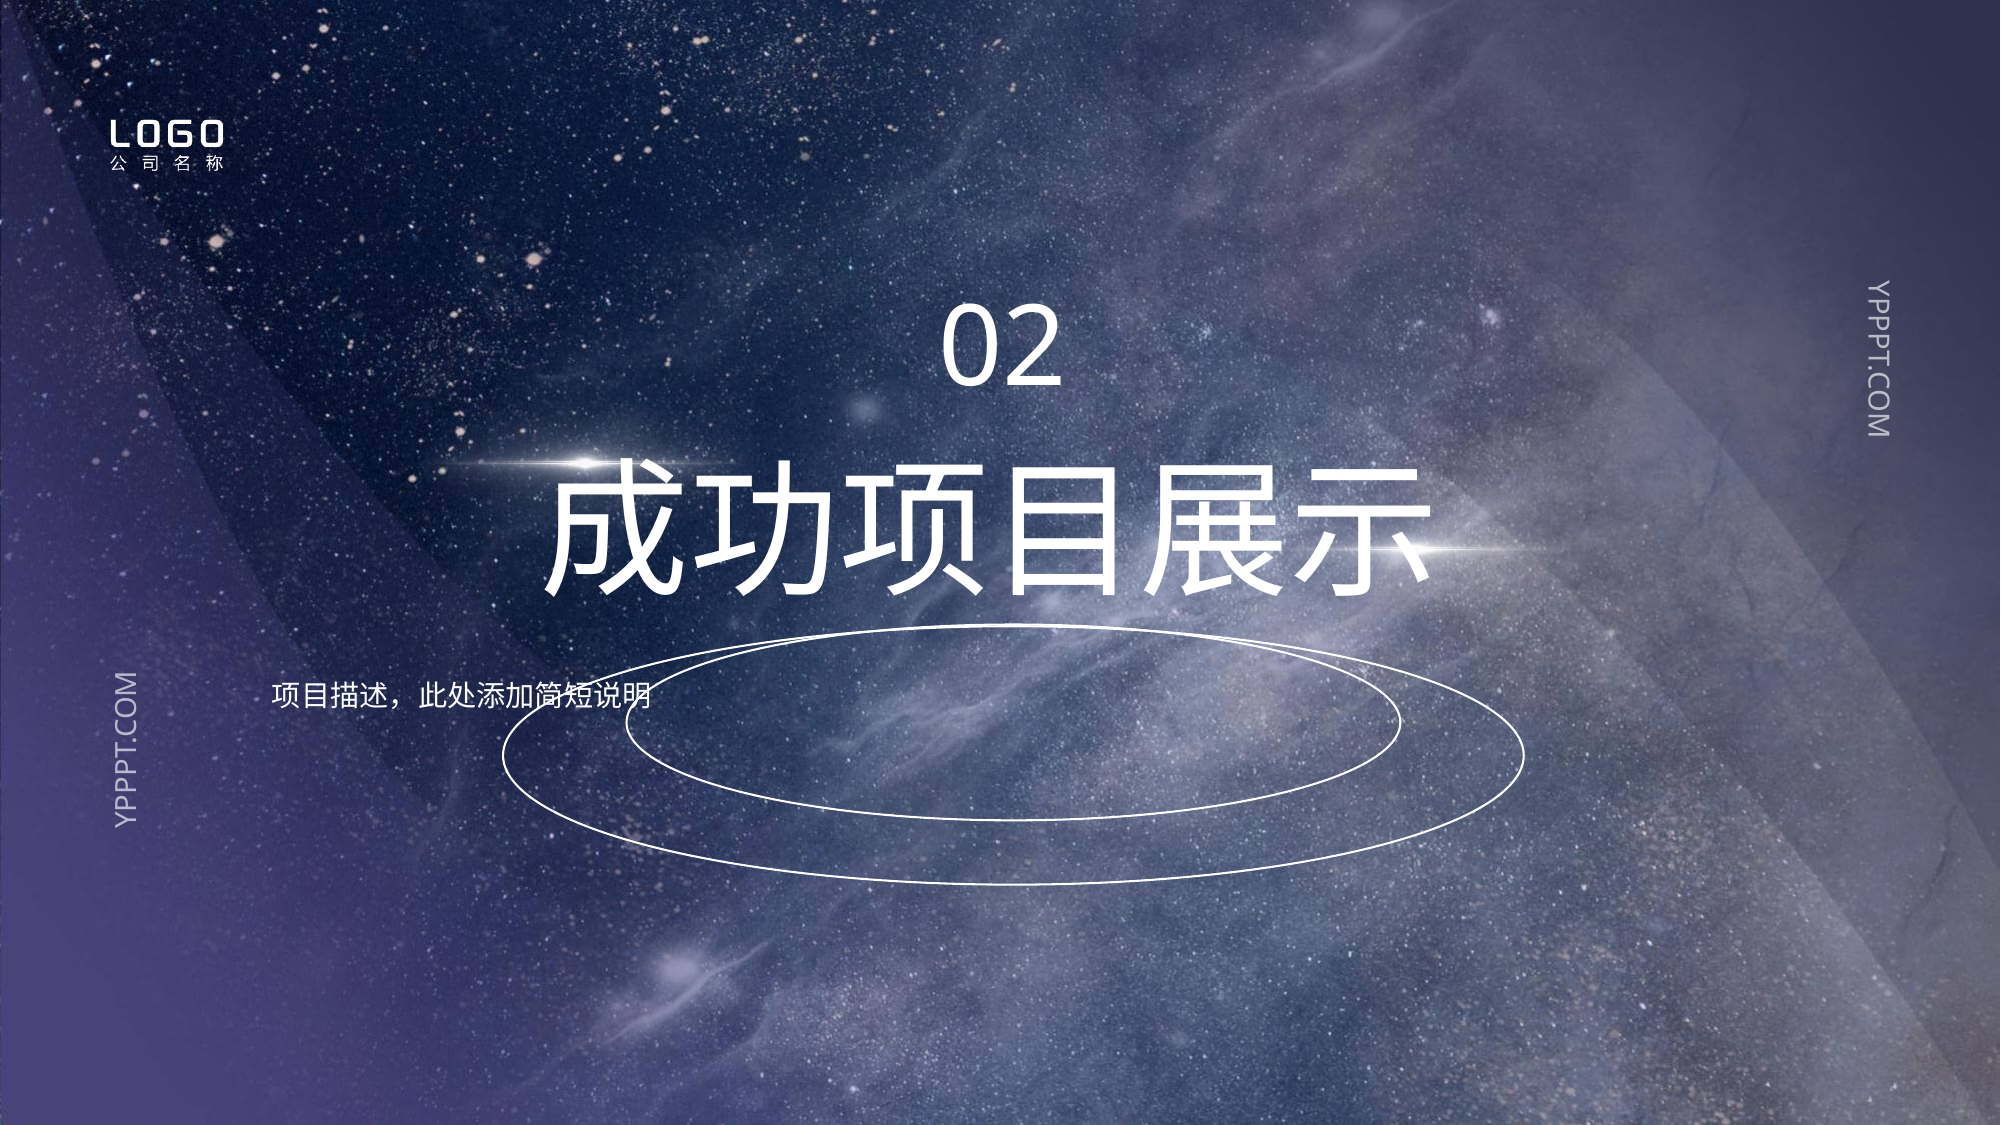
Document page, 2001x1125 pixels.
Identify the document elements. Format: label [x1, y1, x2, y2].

text_box [502, 624, 1524, 885]
picture [0, 0, 2000, 1125]
